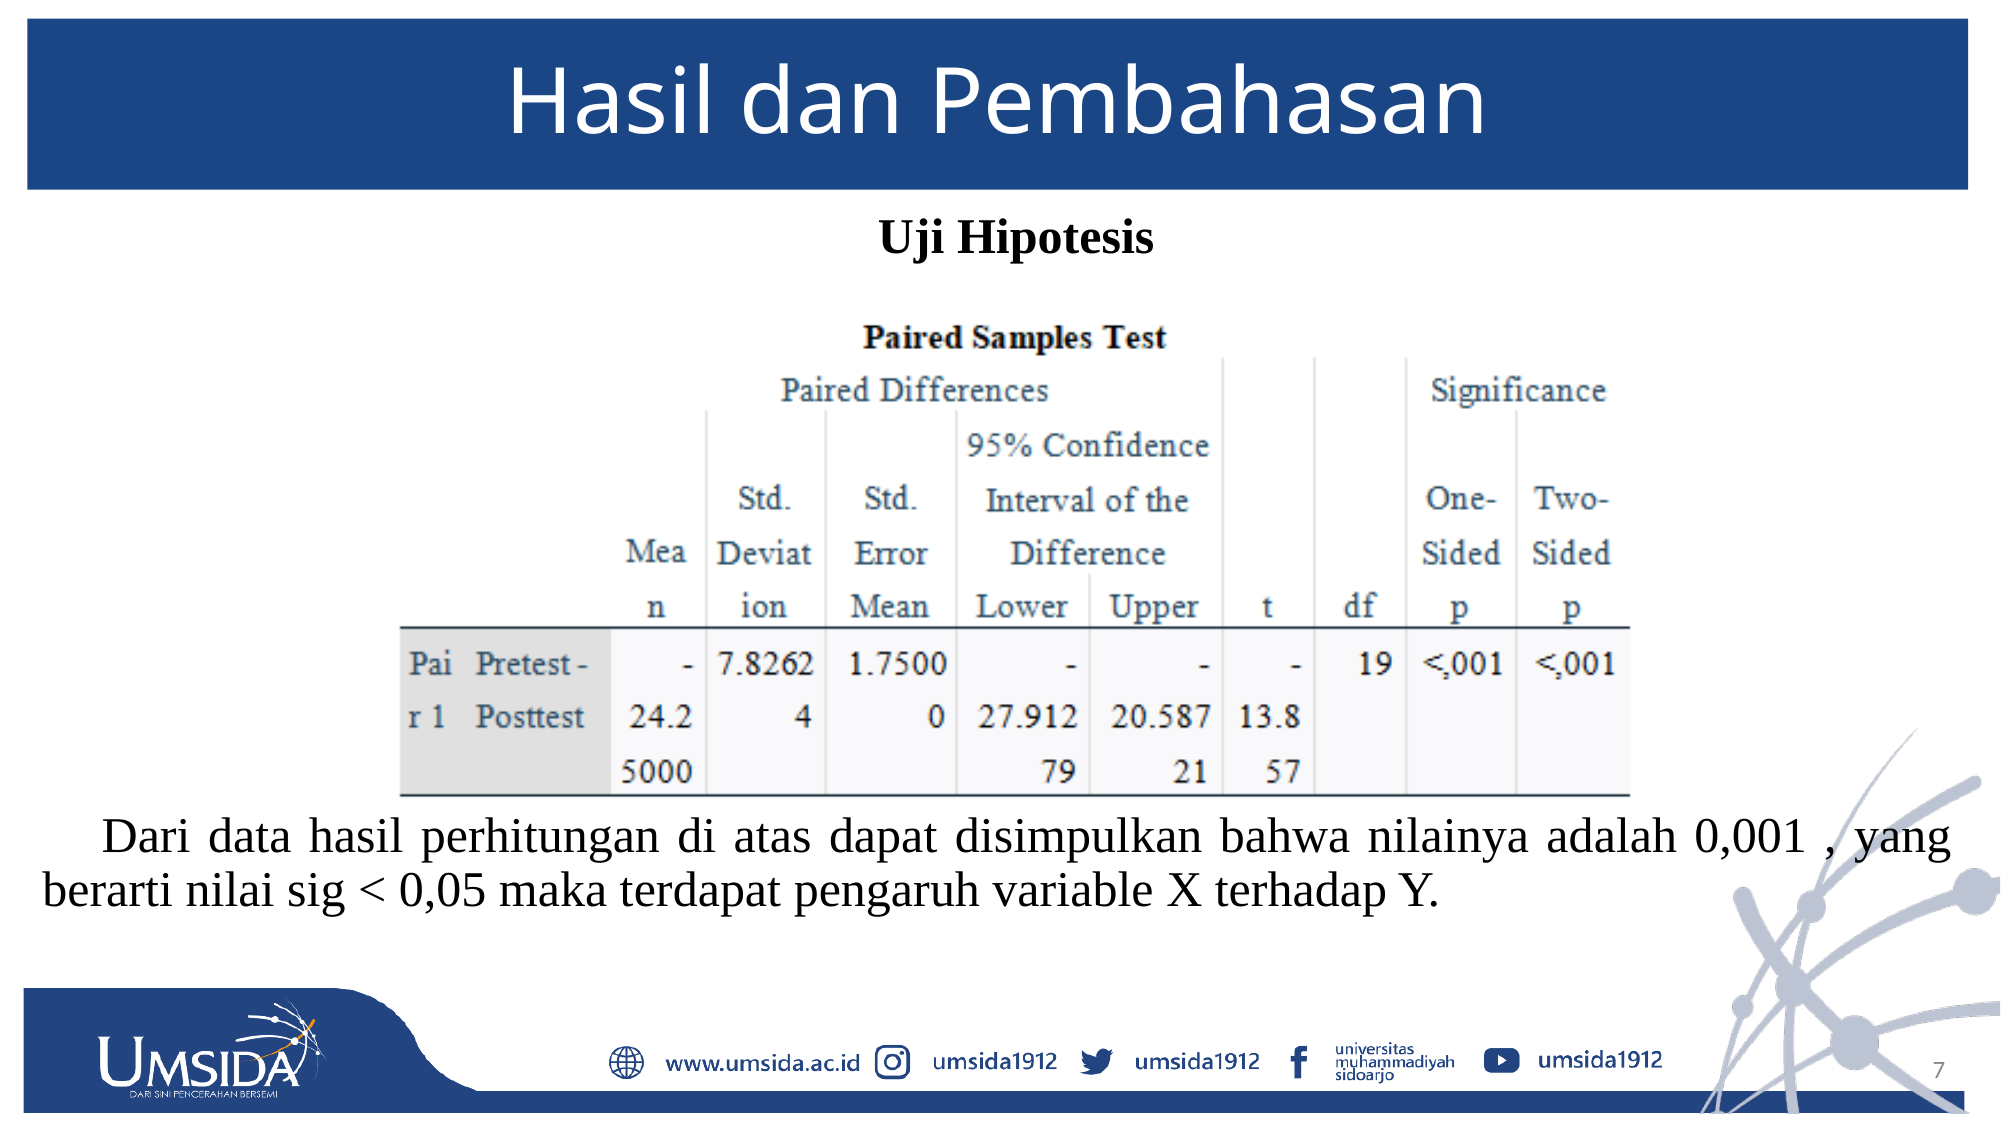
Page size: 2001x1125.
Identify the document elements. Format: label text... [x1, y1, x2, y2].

picture [23, 51, 2001, 1114]
title Hasil dan Pembahasan [27, 18, 1969, 190]
picture [364, 287, 1688, 811]
list Uji Hipotesis Dari data hasil perhitungan di atas dapat disimpulkan bahwa nilainya adalah 0,001 , yang berarti nilai sig < 0,05 maka terdapat pengaruh variable X terhadap Y. [27, 203, 1969, 1039]
